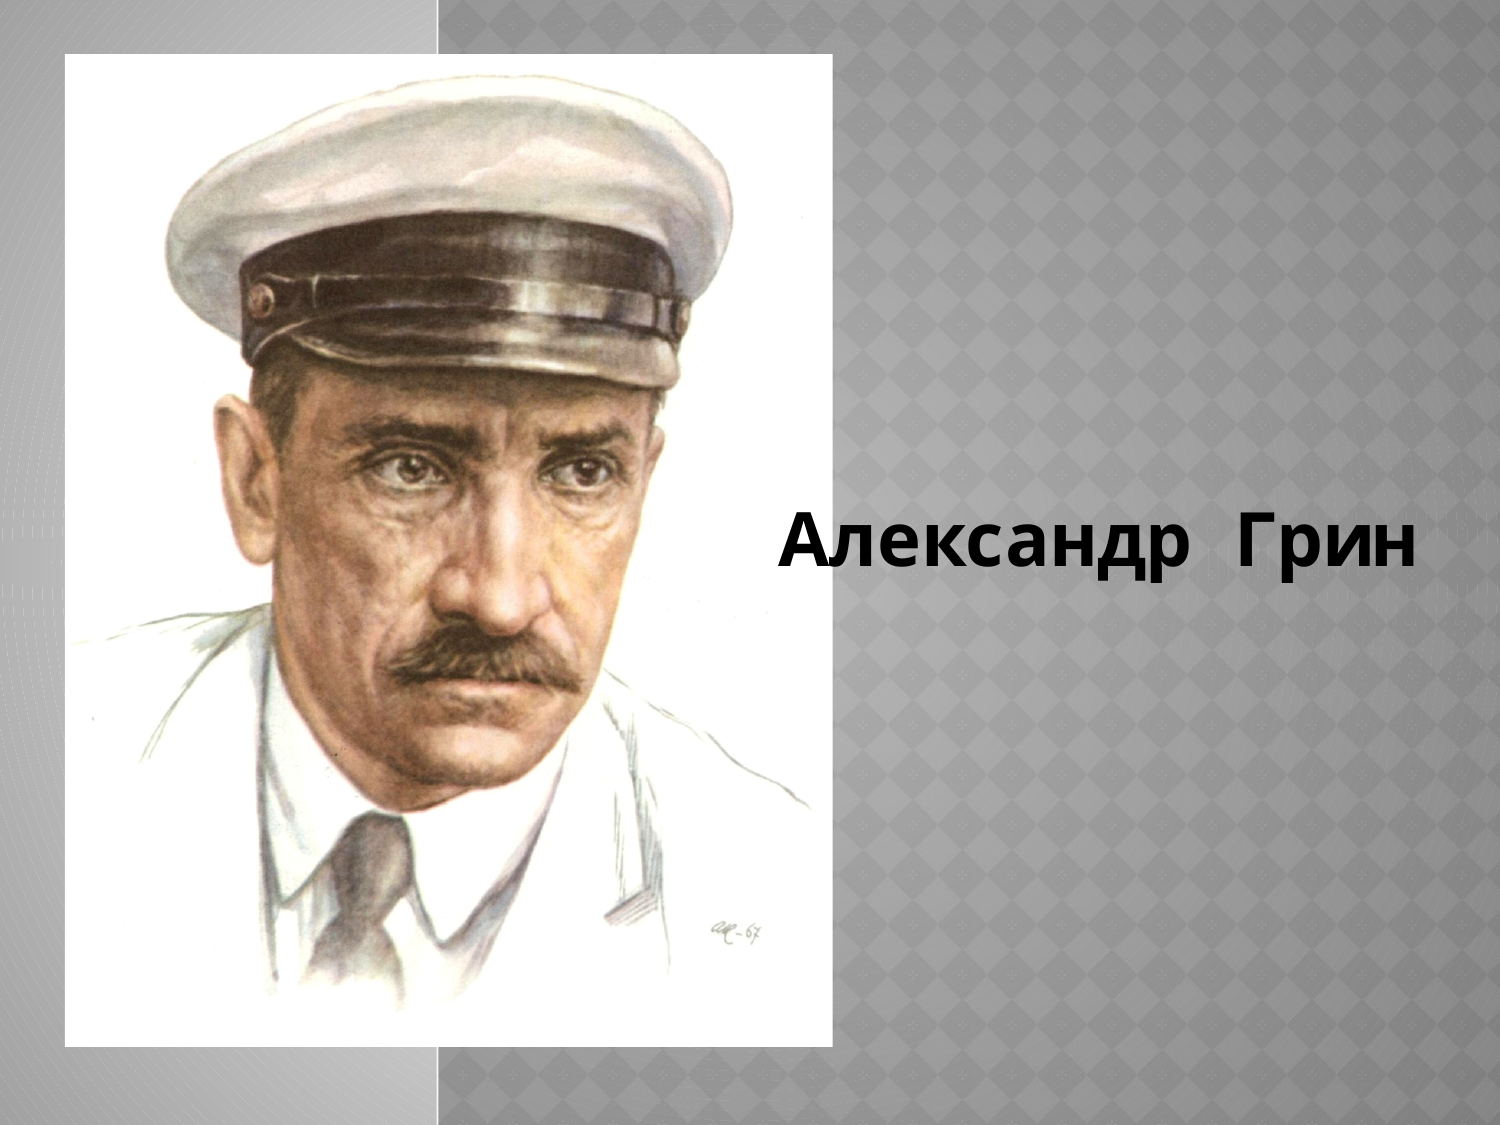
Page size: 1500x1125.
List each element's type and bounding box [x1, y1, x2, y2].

picture [64, 54, 1436, 1048]
